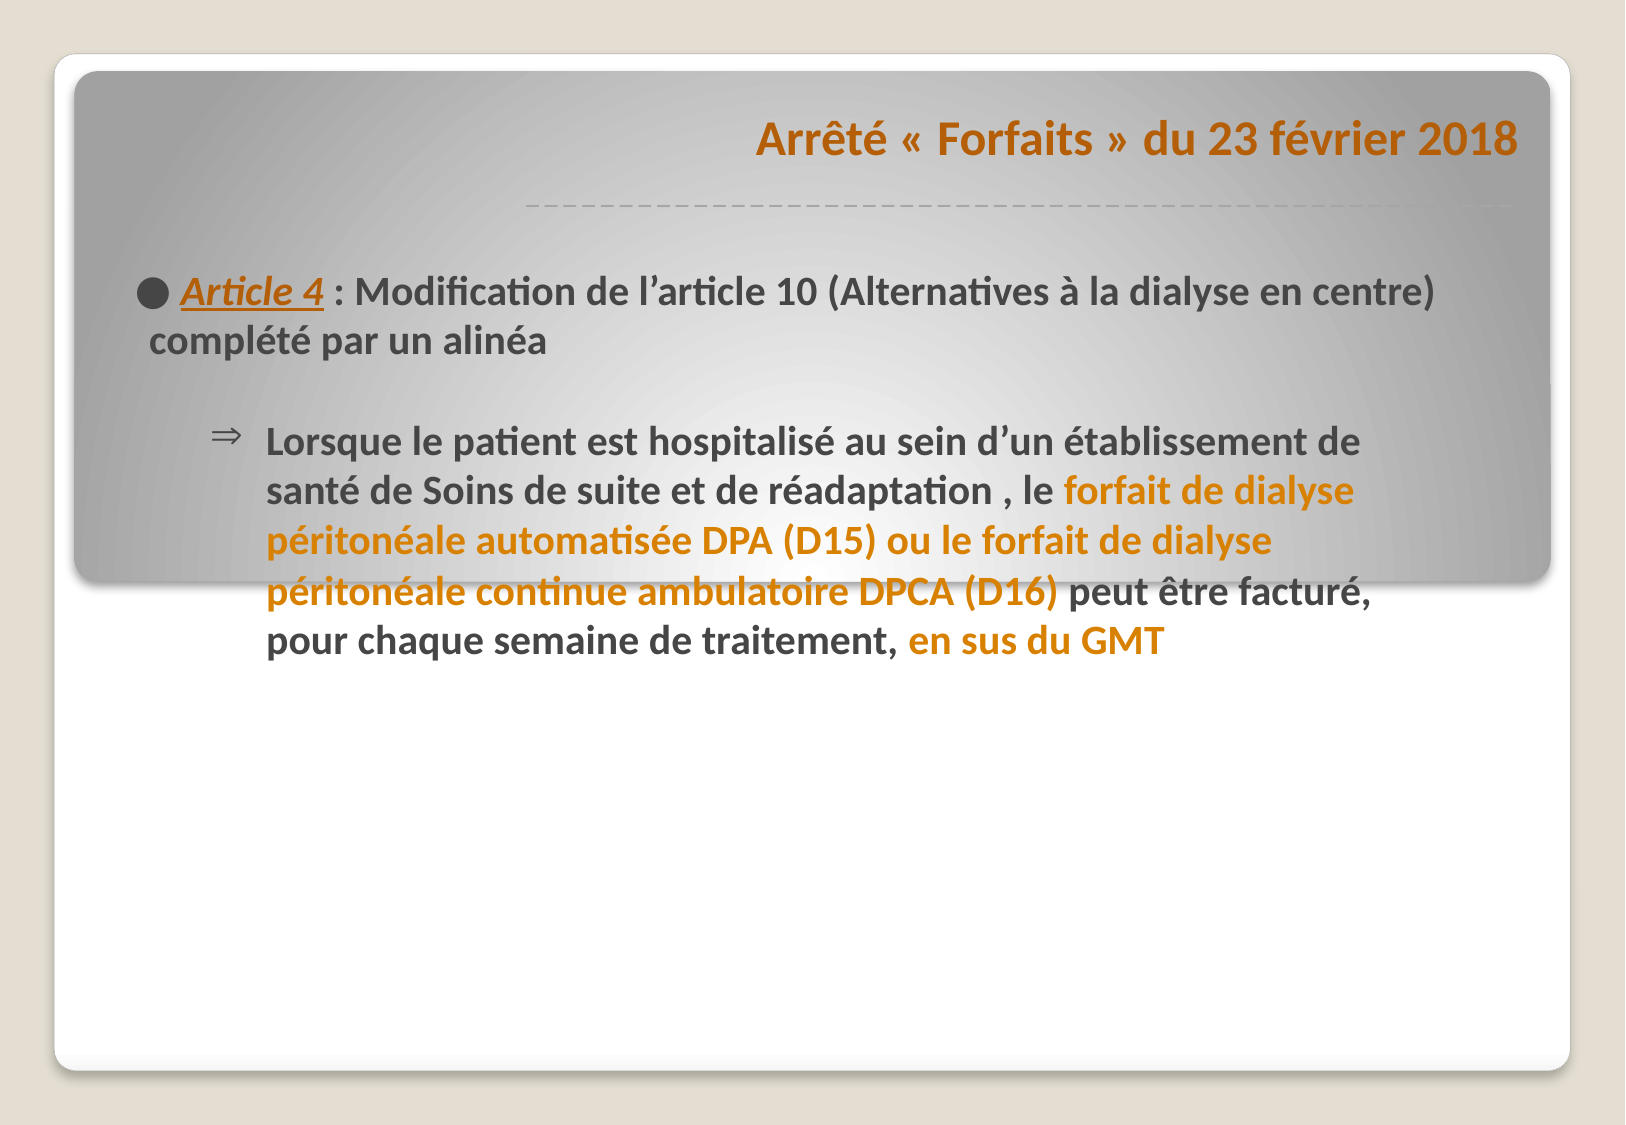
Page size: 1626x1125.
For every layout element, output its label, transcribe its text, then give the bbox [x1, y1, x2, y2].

title Arrêté « Forfaits » du 23 février 2018 _____________________________________________________ [0, 0, 1527, 263]
subtitle [44, 889, 1460, 1125]
text_box Article 4 : Modification de l’article 10 (Alternatives à la dialyse en centre) complété par un alinéa Lorsque le patient est hospitalisé au sein d’un établissement de santé de Soins de suite et de réadaptation , le forfait de dialyse péritonéale automatisée DPA (D15) ou le forfait de dialyse péritonéale continue ambulatoire DPCA (D16) peut être facturé, pour chaque semaine de traitement, en sus du GMT [0, 160, 1477, 889]
